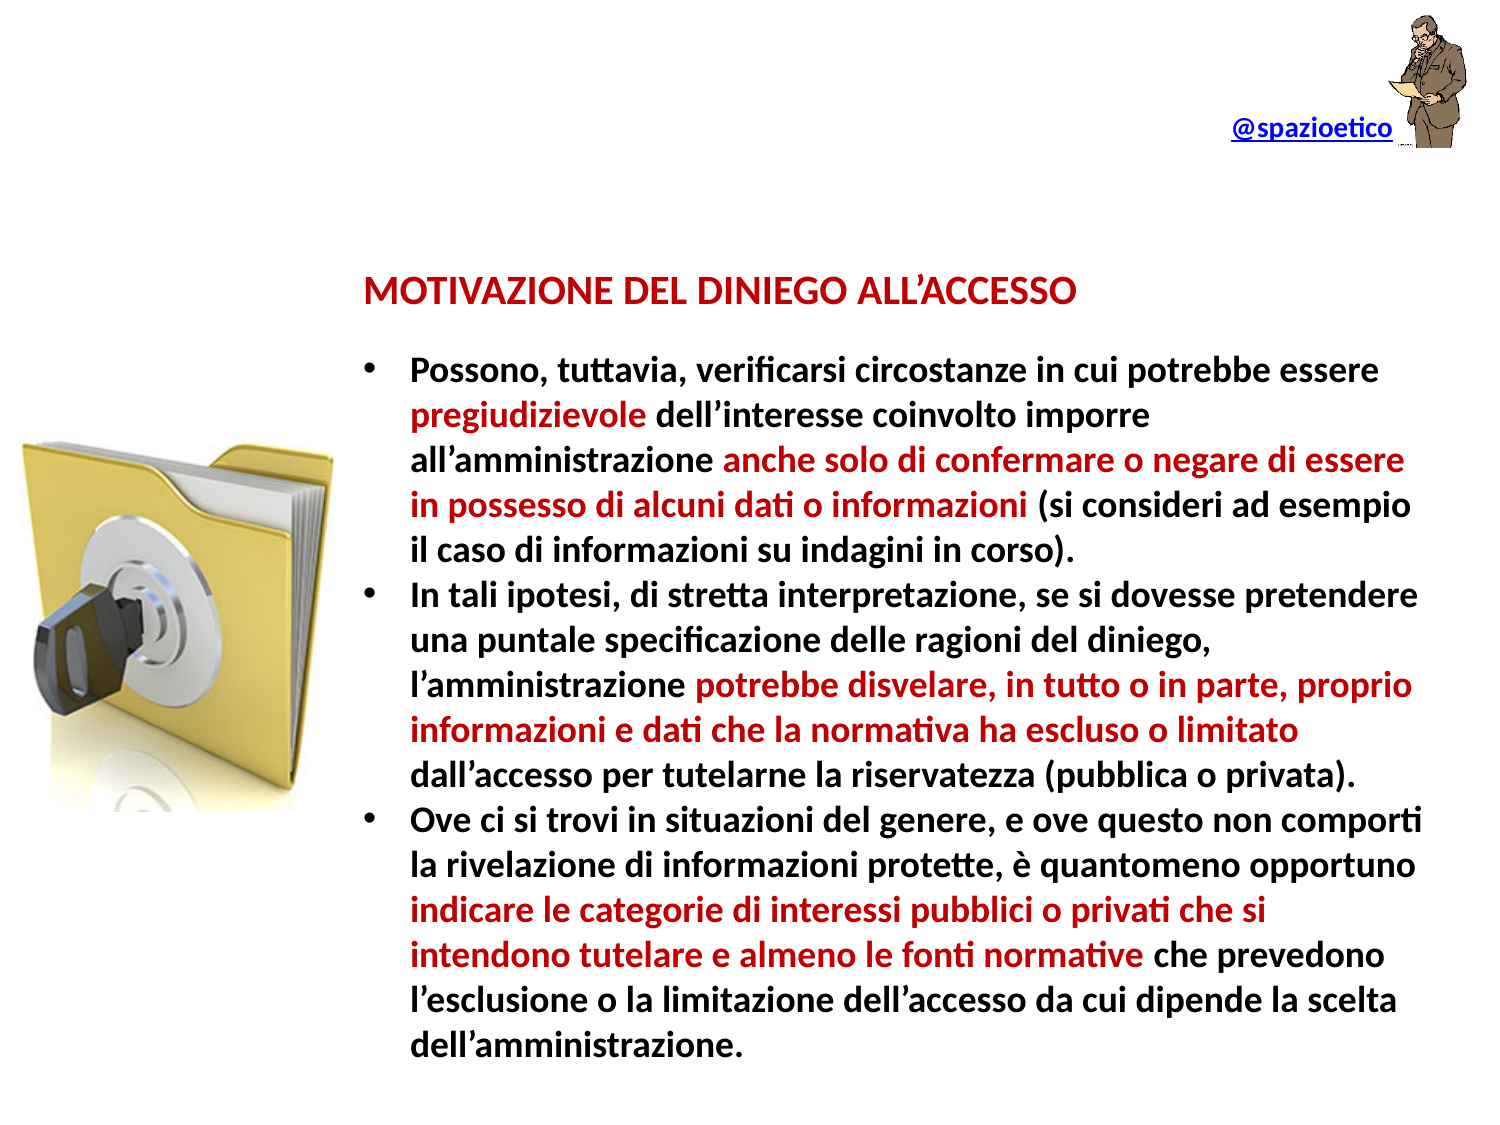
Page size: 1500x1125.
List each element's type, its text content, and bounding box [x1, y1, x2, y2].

picture [1372, 7, 1488, 148]
text_box MOTIVAZIONE DEL DINIEGO ALL’ACCESSO [348, 255, 1471, 321]
picture [17, 420, 349, 812]
text_box Possono, tuttavia, verificarsi circostanze in cui potrebbe essere pregiudizievole dell’interesse coinvolto imporre all’amministrazione anche solo di confermare o negare di essere in possesso di alcuni dati o informazioni (si consideri ad esempio il caso di informazioni su indagini in corso). In tali ipotesi, di stretta interpretazione, se si dovesse pretendere una puntale specificazione delle ragioni del diniego, l’amministrazione potrebbe disvelare, in tutto o in parte, proprio informazioni e dati che la normativa ha escluso o limitato dall’accesso per tutelarne la riservatezza (pubblica o privata). Ove ci si trovi in situazioni del genere, e ove questo non comporti la rivelazione di informazioni protette, è quantomeno opportuno indicare le categorie di interessi pubblici o privati che si intendono tutelare e almeno le fonti normative che prevedono l’esclusione o la limitazione dell’accesso da cui dipende la scelta dell’amministrazione. [348, 338, 1447, 1073]
